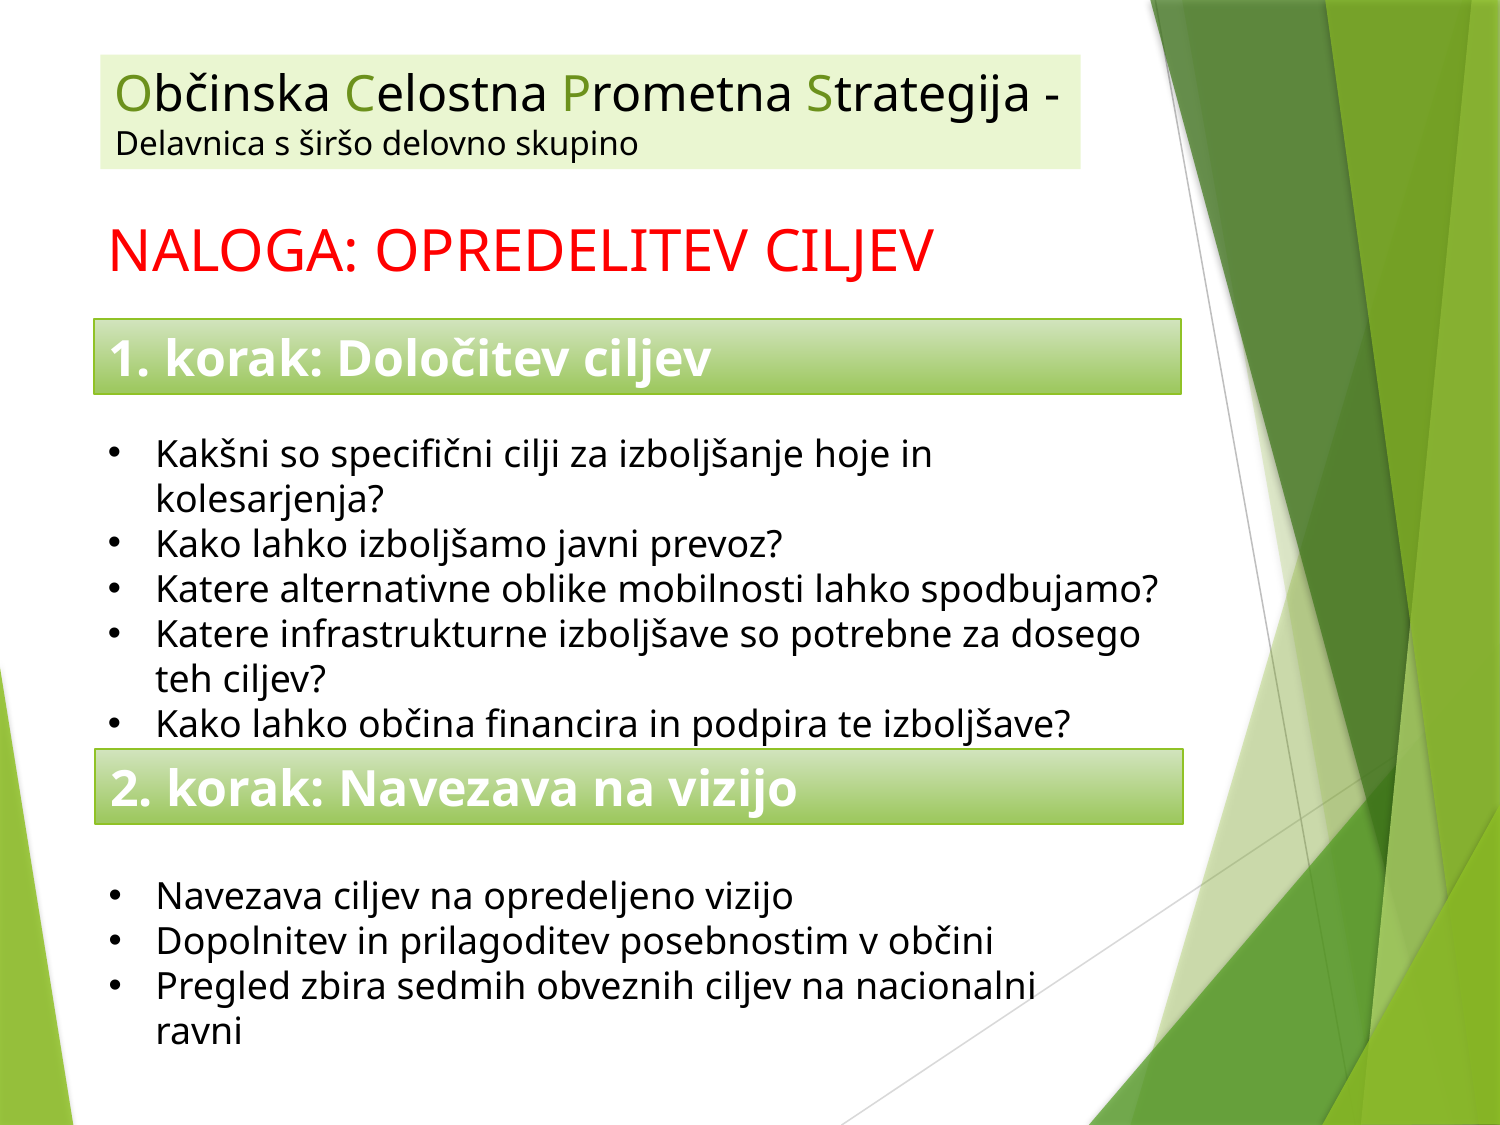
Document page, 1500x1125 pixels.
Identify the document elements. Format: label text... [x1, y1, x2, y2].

title NALOGA: OPREDELITEV CILJEV [92, 205, 1454, 423]
text_box Navezava ciljev na opredeljeno vizijo Dopolnitev in prilagoditev posebnostim v občini Pregled zbira sedmih obveznih ciljev na nacionalni ravni [93, 864, 1140, 1060]
text_box Občinska Celostna Prometna Strategija - Delavnica s širšo delovno skupino [100, 54, 1081, 170]
text_box Kakšni so specifični cilji za izboljšanje hoje in kolesarjenja? Kako lahko izboljšamo javni prevoz? Katere alternativne oblike mobilnosti lahko spodbujamo? Katere infrastrukturne izboljšave so potrebne za dosego teh ciljev? Kako lahko občina financira in podpira te izboljšave? [93, 423, 1184, 752]
text_box 2. korak: Navezava na vizijo [94, 752, 1184, 825]
